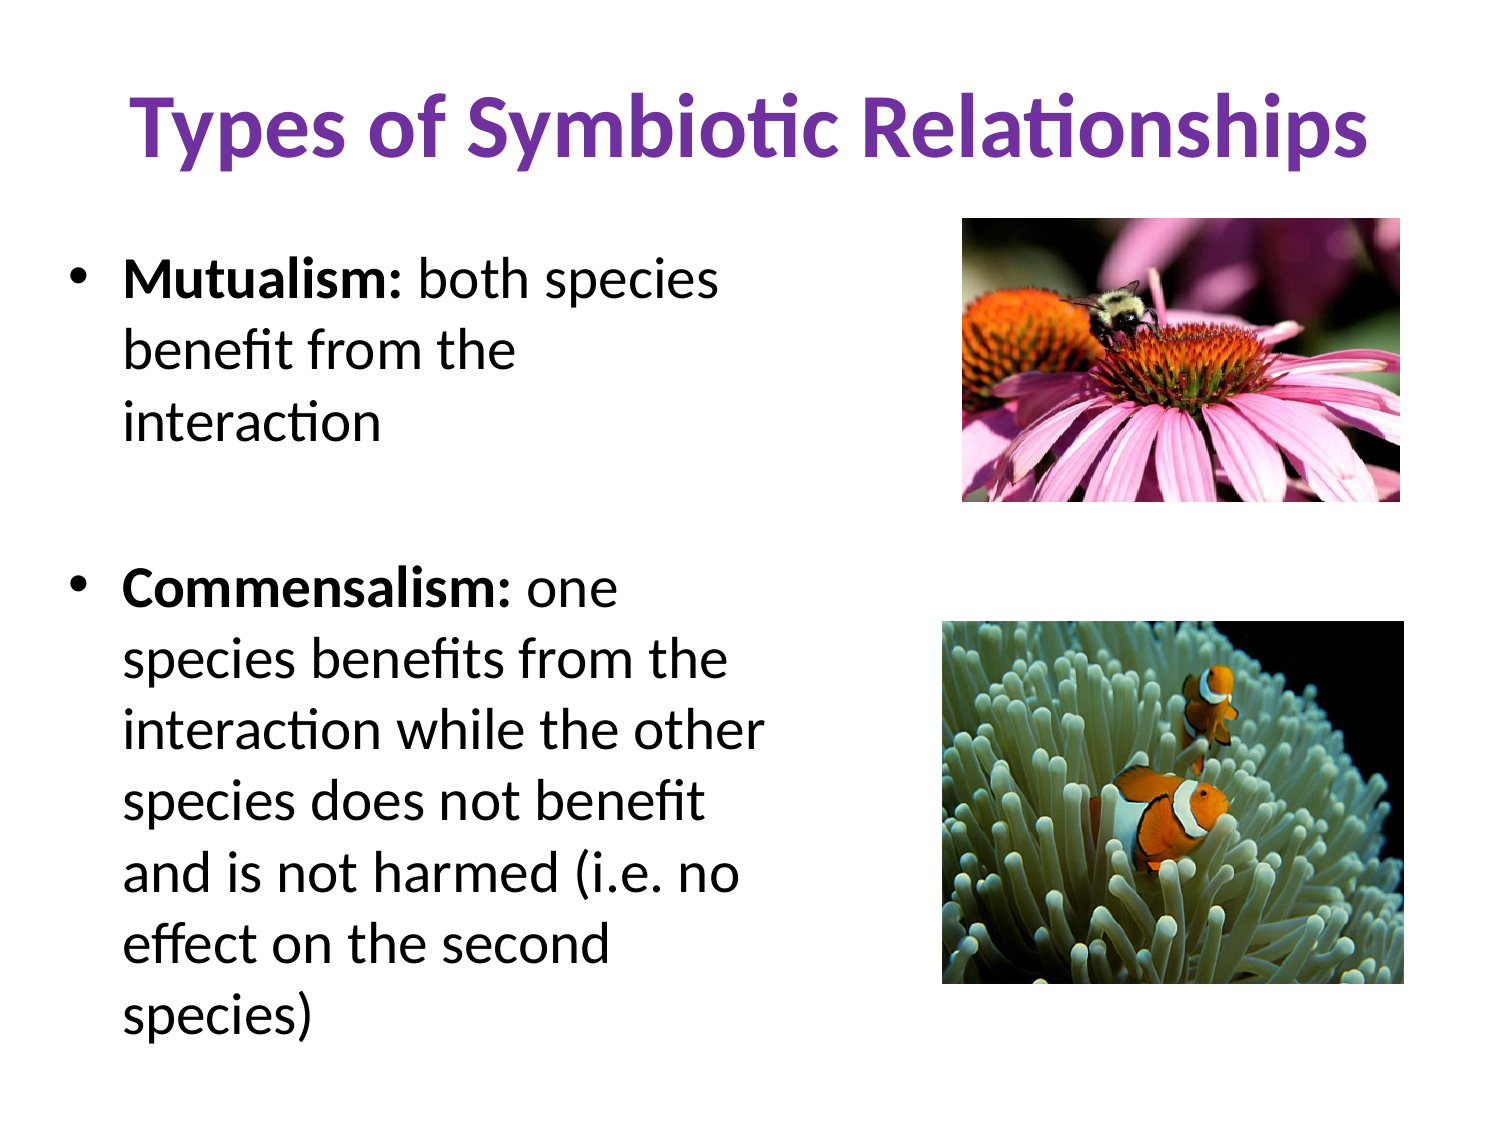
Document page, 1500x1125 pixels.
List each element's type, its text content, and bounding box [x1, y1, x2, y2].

list Mutualism: both species benefit from the interaction Commensalism: one species benefits from the interaction while the other species does not benefit and is not harmed (i.e. no effect on the second species) [53, 231, 798, 1059]
picture [962, 218, 1400, 503]
picture [942, 621, 1404, 984]
title Types of Symbiotic Relationships [75, 45, 1425, 197]
